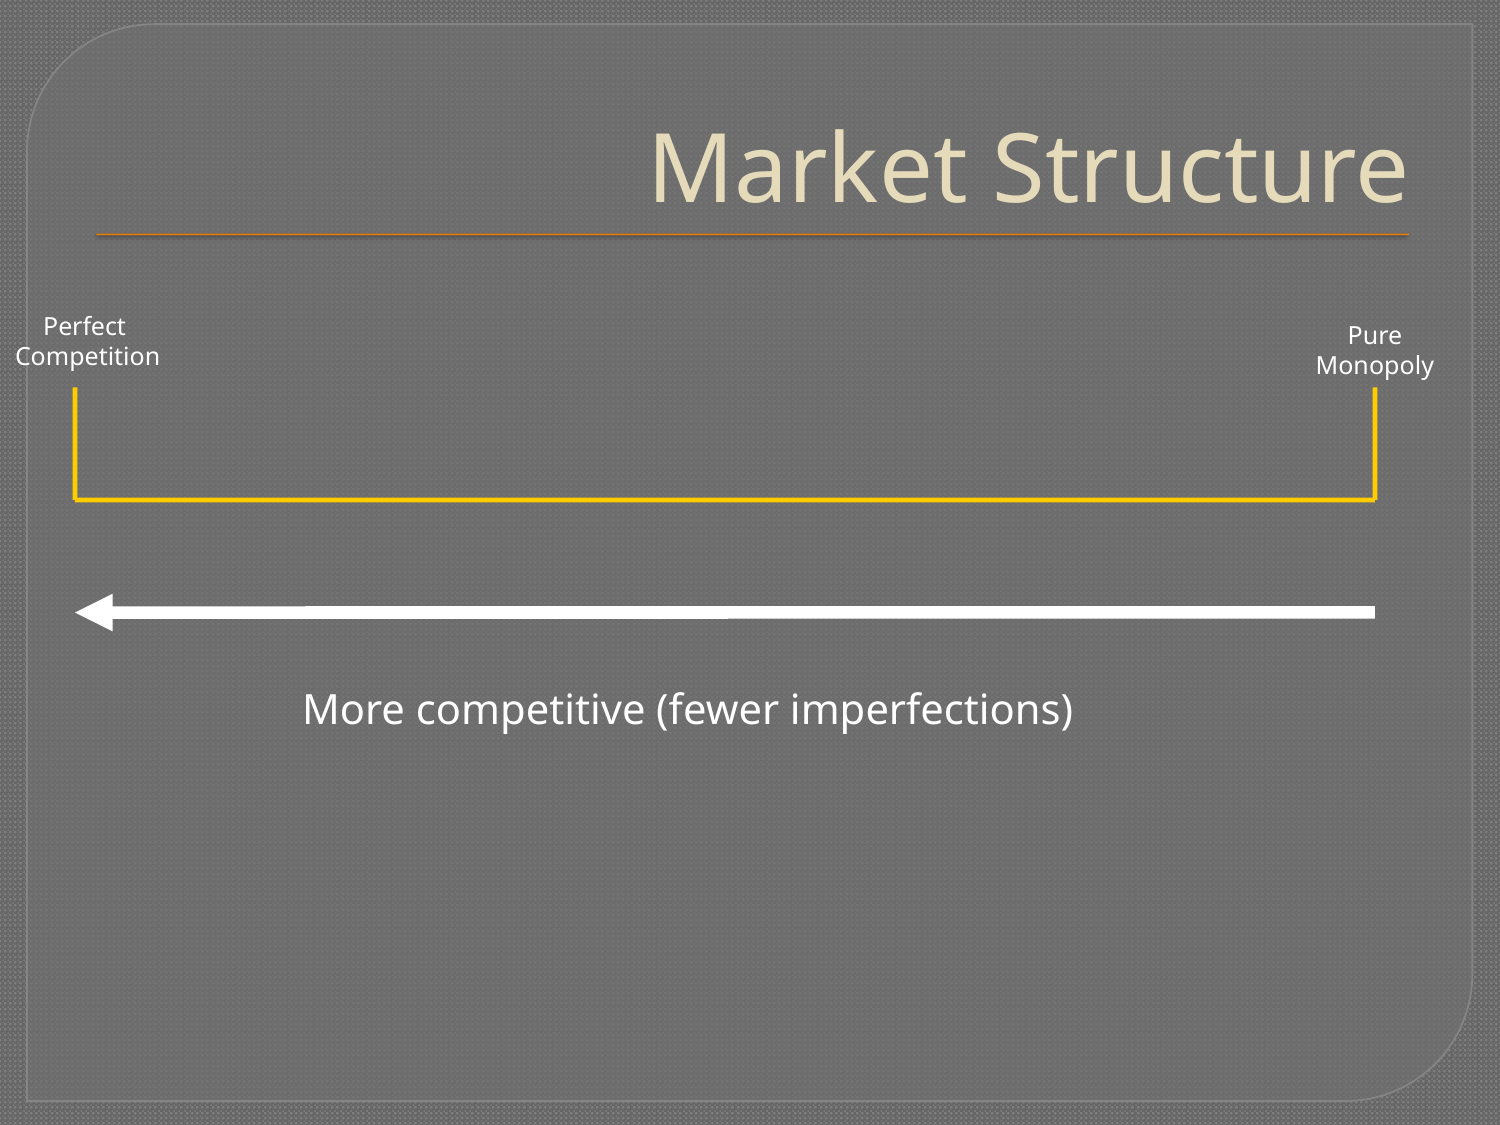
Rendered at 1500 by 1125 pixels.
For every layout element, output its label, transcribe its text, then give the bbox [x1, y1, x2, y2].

text_box Pure Monopoly [1287, 312, 1463, 388]
text_box [75, 606, 1375, 619]
title Market Structure [75, 41, 1425, 229]
text_box More competitive (fewer imperfections) [287, 675, 1188, 740]
text_box Perfect Competition [0, 303, 176, 378]
